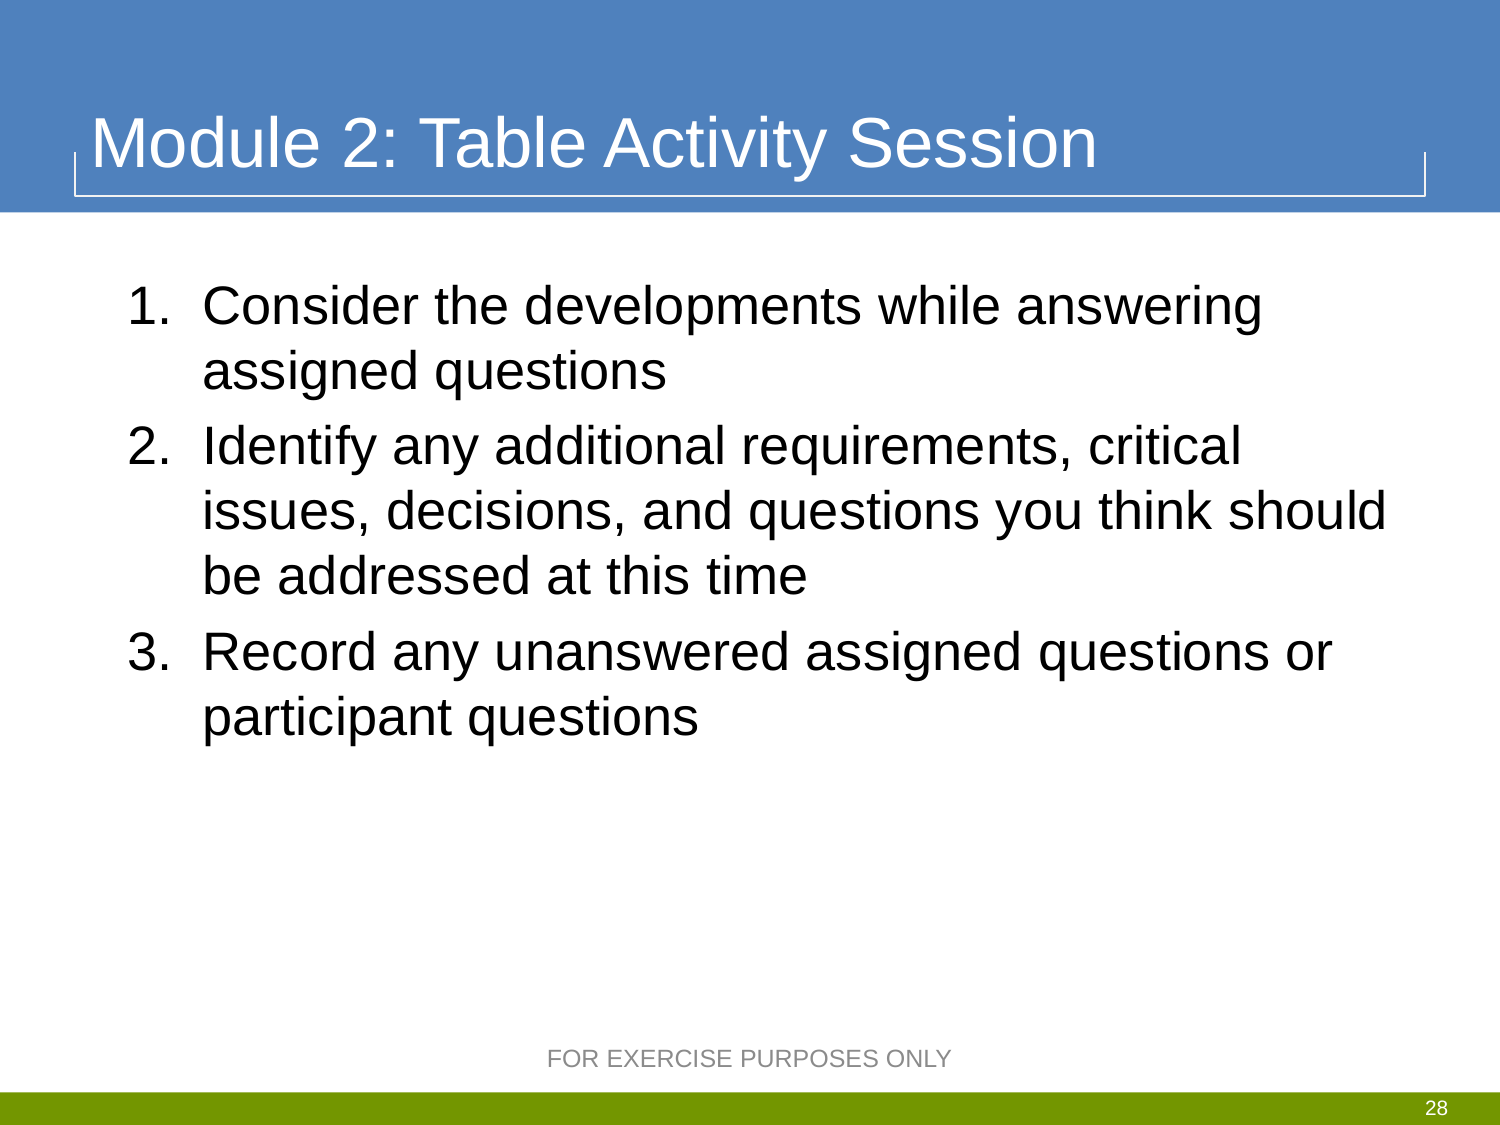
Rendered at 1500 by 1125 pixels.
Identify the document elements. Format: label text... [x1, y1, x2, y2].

title Module 2: Table Activity Session [74, 44, 1426, 233]
footer FOR EXERCISE PURPOSES ONLY [512, 1042, 988, 1103]
list Consider the developments while answering assigned questions Identify any additional requirements, critical issues, decisions, and questions you think should be addressed at this time Record any unanswered assigned questions or participant questions [74, 262, 1426, 1006]
